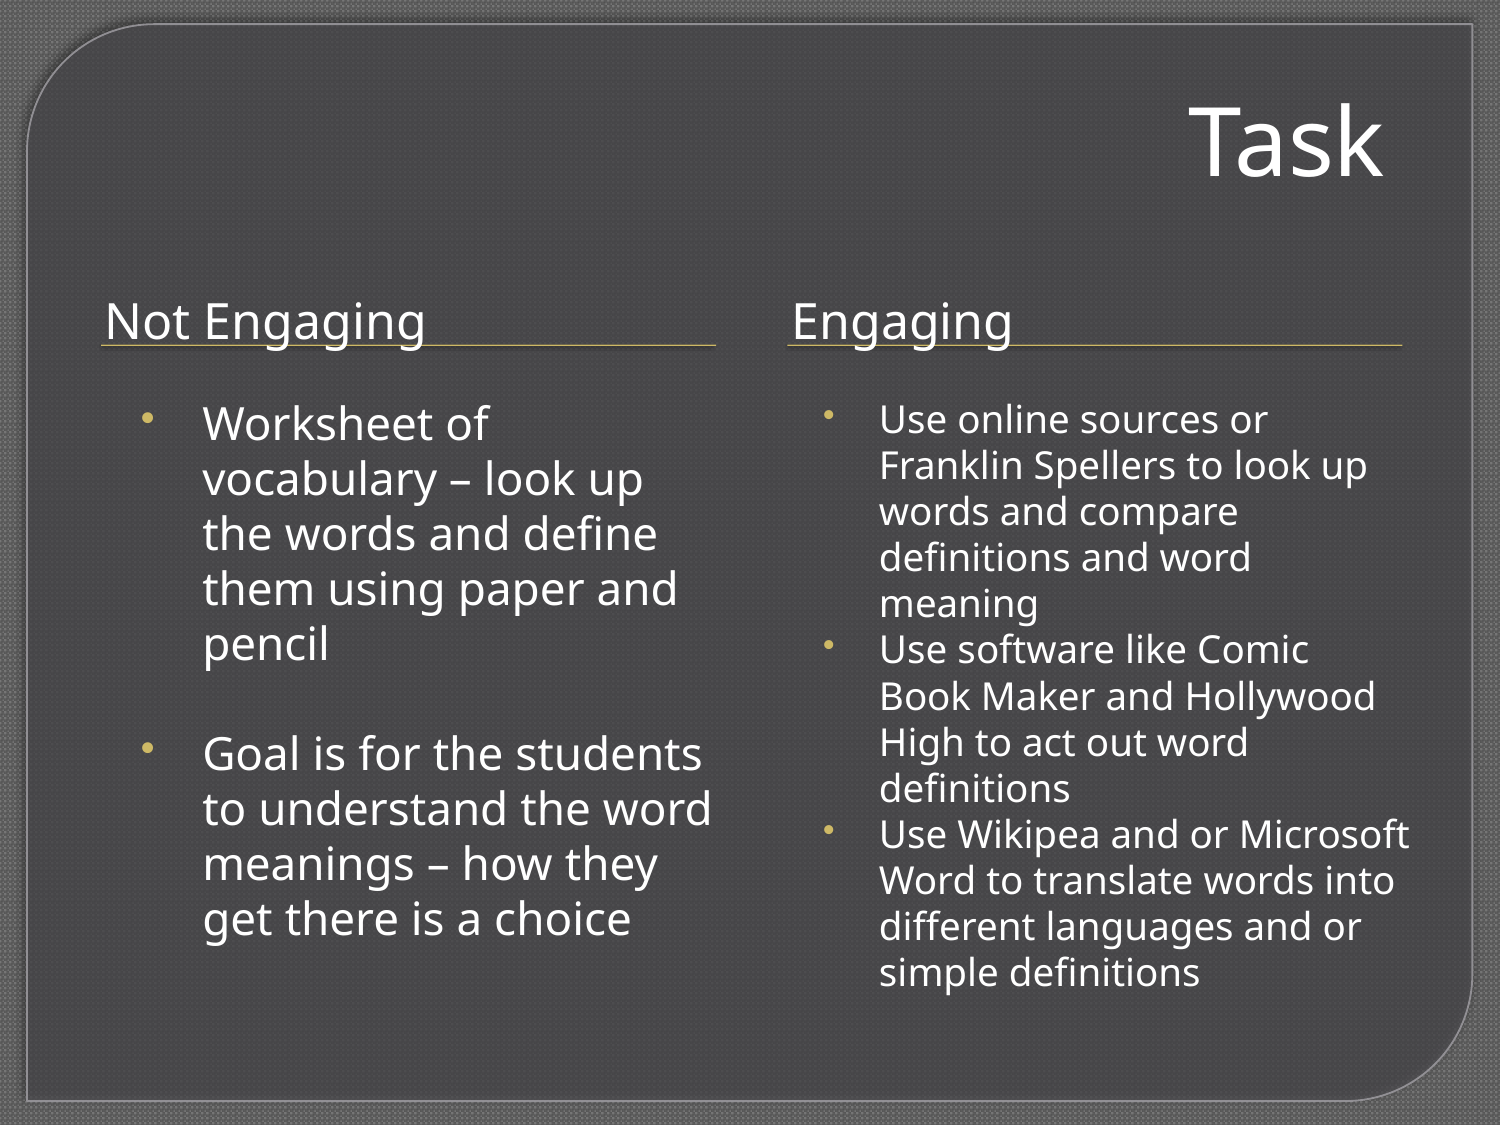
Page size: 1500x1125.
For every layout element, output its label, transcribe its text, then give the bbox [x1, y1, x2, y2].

list Not Engaging [75, 251, 738, 357]
list Engaging [761, 251, 1425, 357]
title Task [75, 44, 1425, 233]
list Use online sources or Franklin Spellers to look up words and compare definitions and word meaning Use software like Comic Book Maker and Hollywood High to act out word definitions Use Wikipea and or Microsoft Word to translate words into different languages and or simple definitions [761, 387, 1425, 1035]
list Worksheet of vocabulary – look up the words and define them using paper and pencil Goal is for the students to understand the word meanings – how they get there is a choice [75, 387, 738, 1035]
